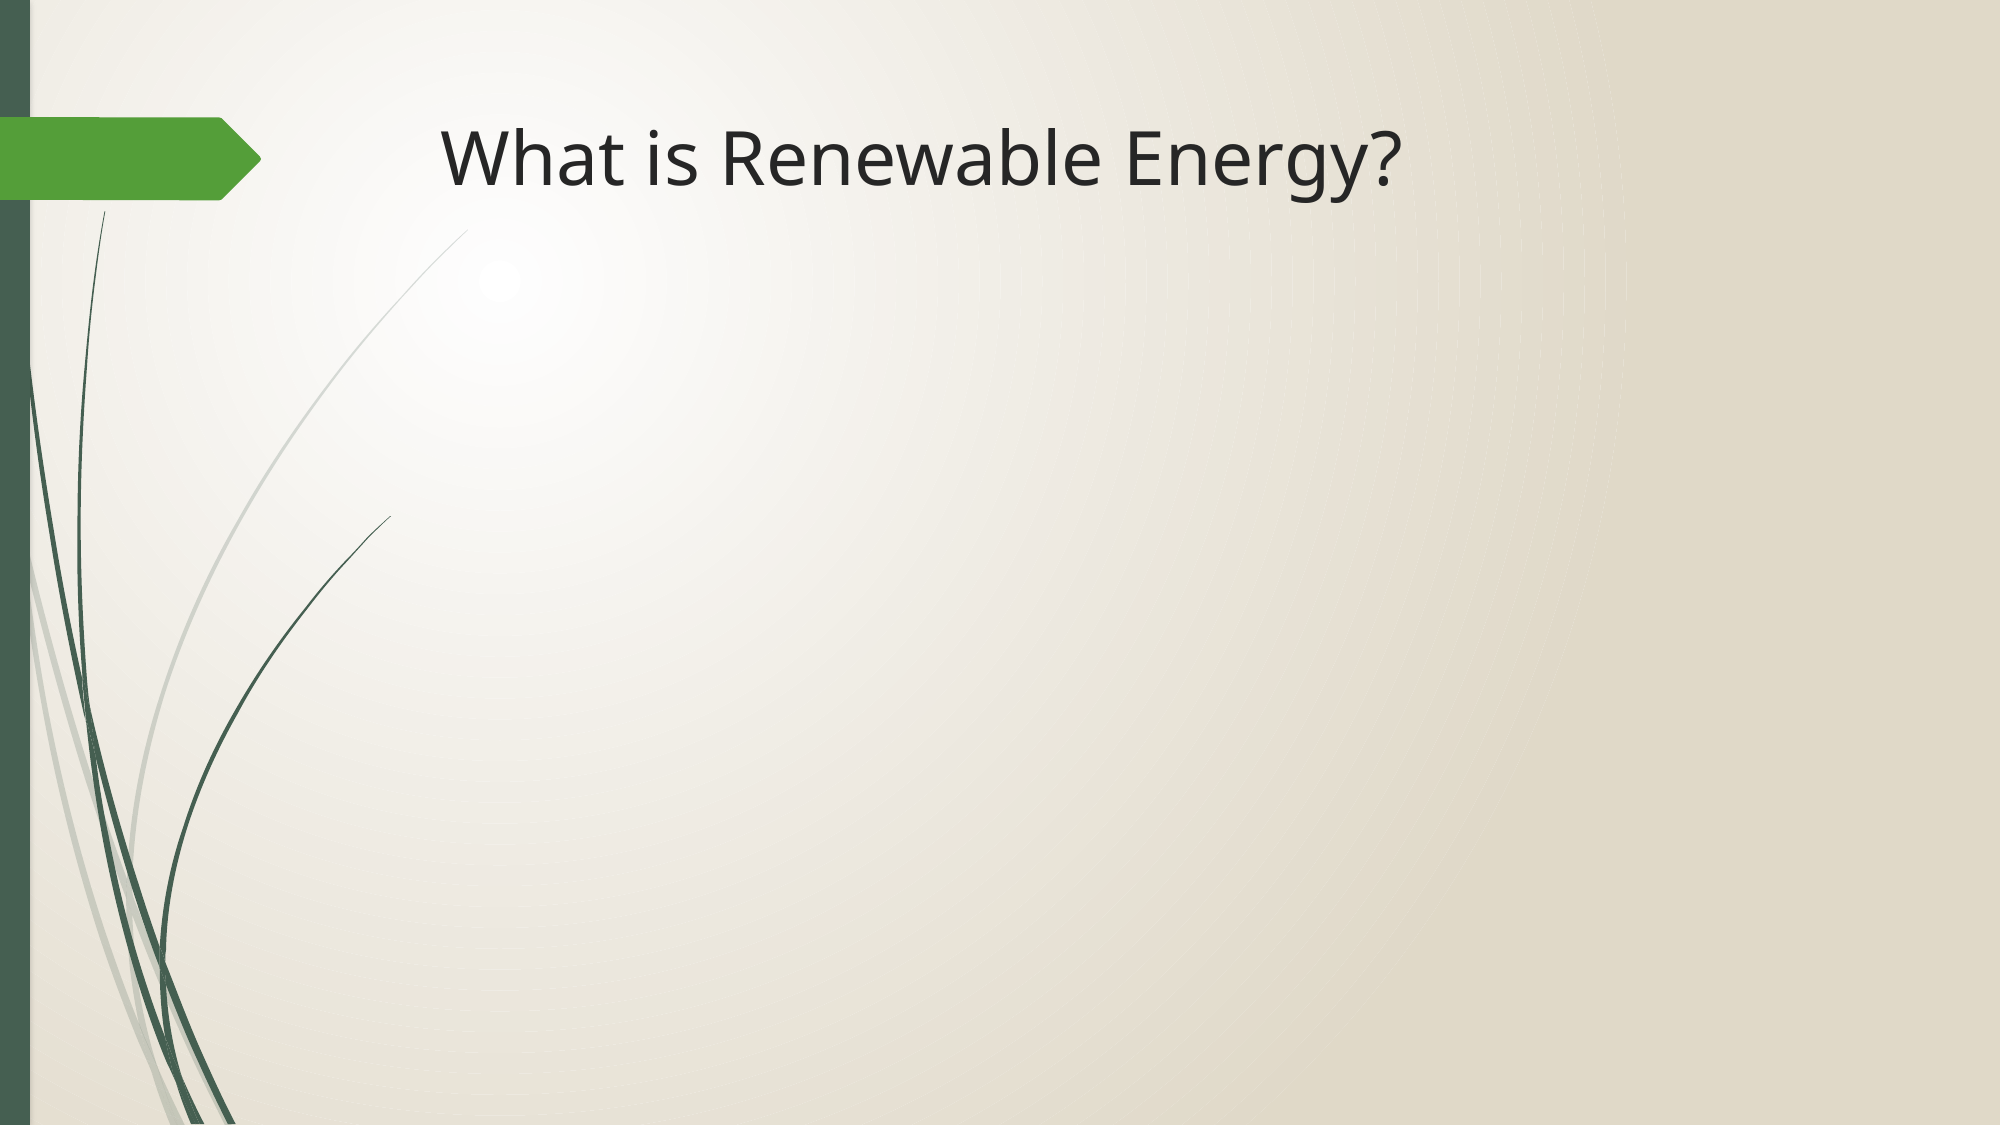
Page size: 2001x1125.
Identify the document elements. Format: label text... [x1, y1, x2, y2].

title What is Renewable Energy? [425, 102, 1888, 313]
